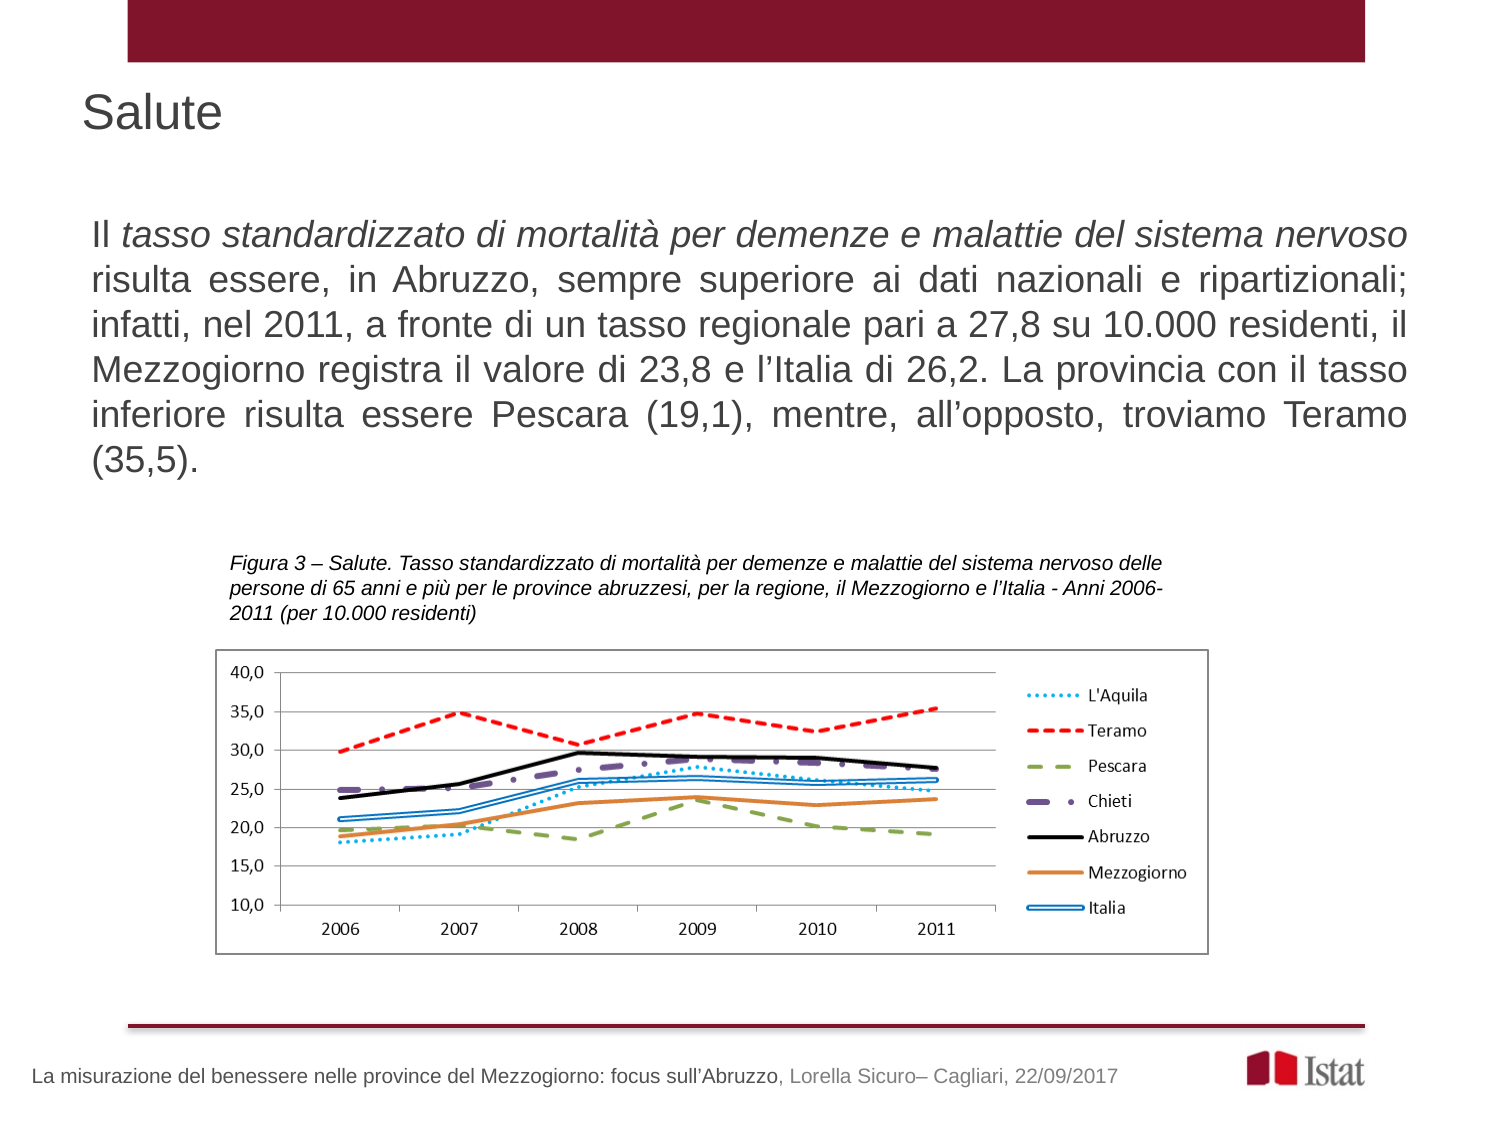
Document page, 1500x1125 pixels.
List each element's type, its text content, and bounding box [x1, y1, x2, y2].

text_box Il tasso standardizzato di mortalità per demenze e malattie del sistema nervoso risulta essere, in Abruzzo, sempre superiore ai dati nazionali e ripartizionali; infatti, nel 2011, a fronte di un tasso regionale pari a 27,8 su 10.000 residenti, il Mezzogiorno registra il valore di 23,8 e l’Italia di 26,2. La provincia con il tasso inferiore risulta essere Pescara (19,1), mentre, all’opposto, troviamo Teramo (35,5). [76, 202, 1424, 487]
text_box Salute [66, 71, 1304, 147]
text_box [214, 541, 1209, 955]
text_box La misurazione del benessere nelle province del Mezzogiorno: focus sull’Abruzzo, Lorella Sicuro– Cagliari, 22/09/2017 [16, 1055, 1234, 1096]
picture [1239, 1040, 1373, 1097]
